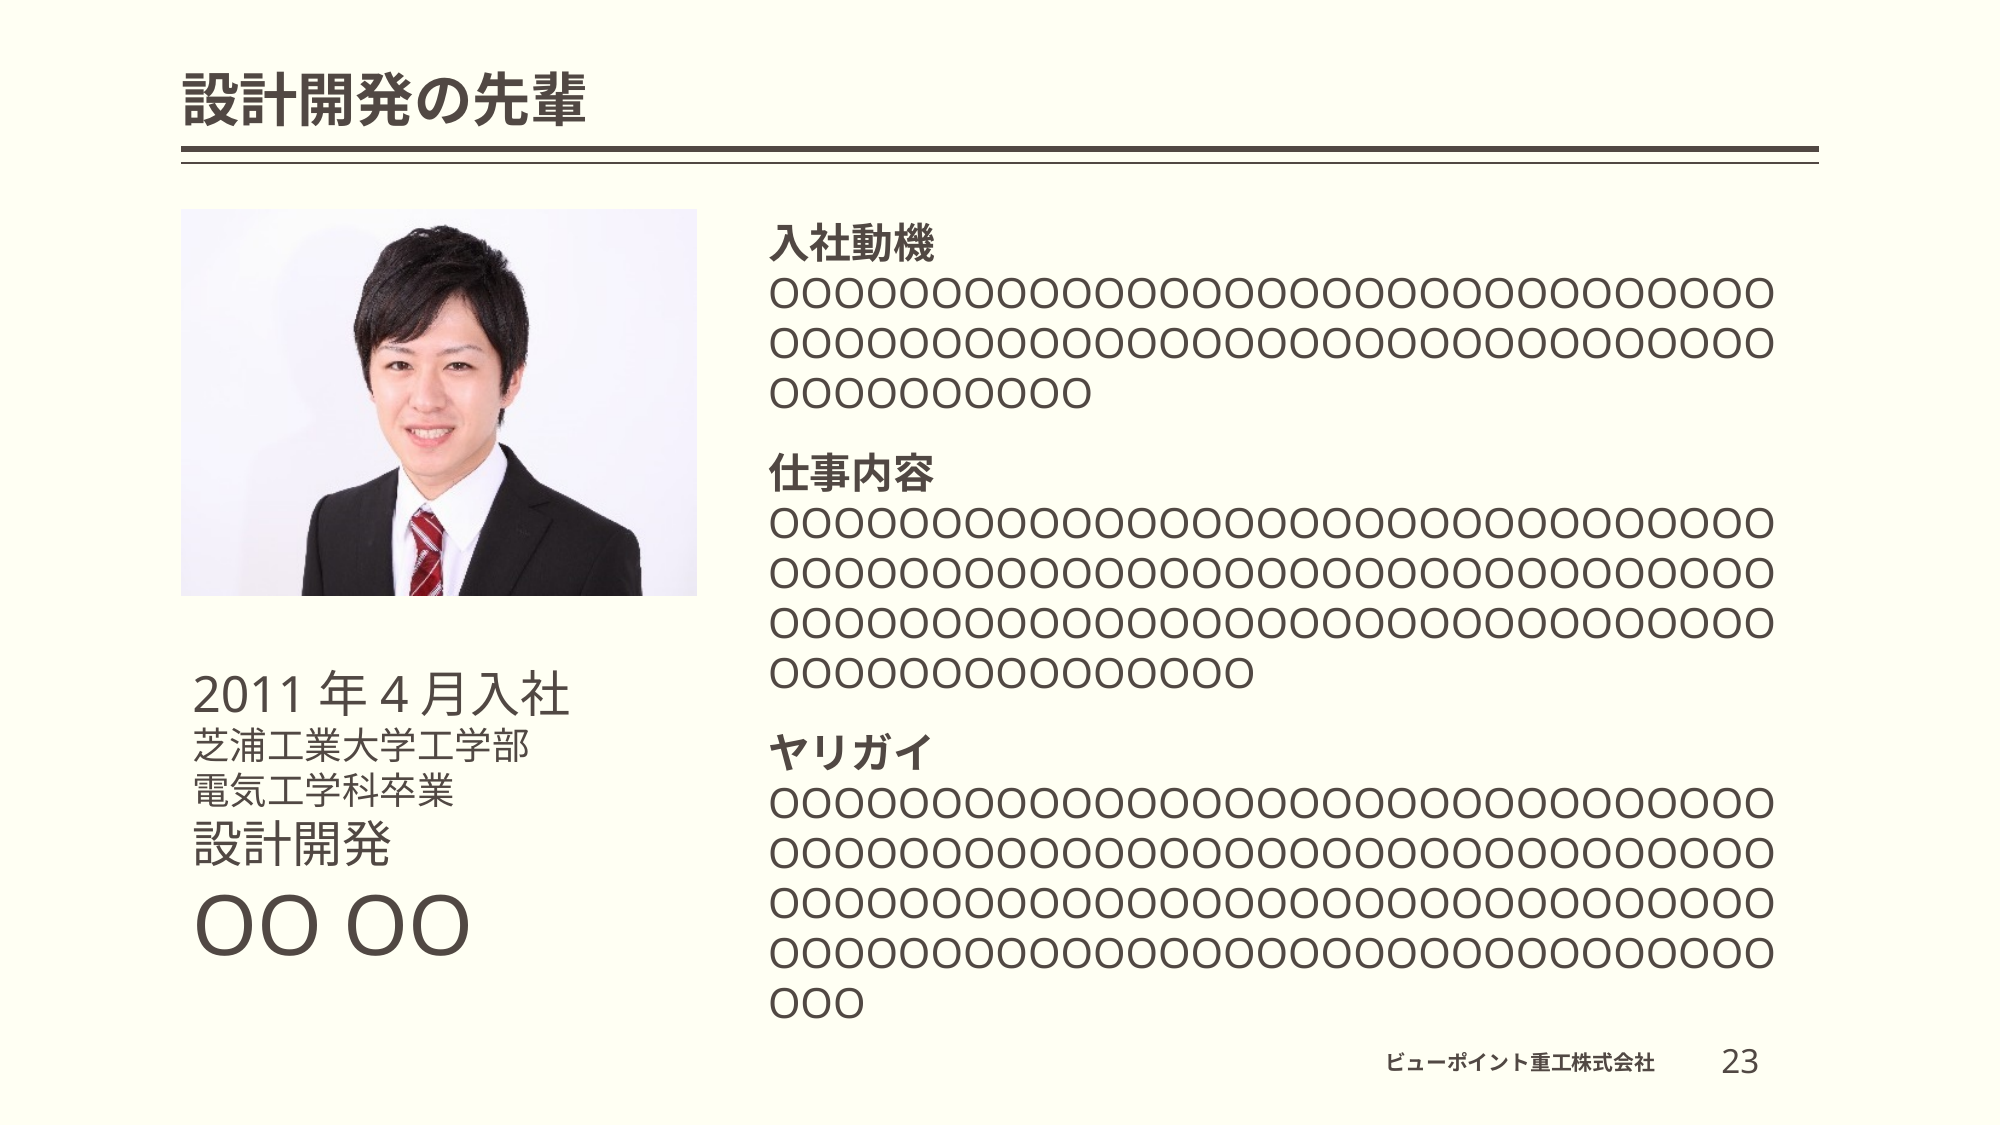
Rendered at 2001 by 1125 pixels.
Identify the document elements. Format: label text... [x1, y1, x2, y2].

title 設計開発の先輩 [181, 48, 1819, 143]
picture [181, 209, 697, 596]
text_box 入社動機 OOOOOOOOOOOOOOOOOOOOOOOOOOOOOOOOOOOOOOOOOOOOOOOOOOOOOOOOOOOOOOOOOOOOOOOO 仕事内容 OOOOOOOOOOOOOOOOOOOOOOOOOOOOOOOOOOOOOOOOOOOOOOOOOOOOOOOOOOOOOOOOOOOOOOOOOOOOOOOOOOOOOOOOOOOOOOOOOOOOOOOOOOOO ヤリガイ OOOOOOOOOOOOOOOOOOOOOOOOOOOOOOOOOOOOOOOOOOOOOOOOOOOOOOOOOOOOOOOOOOOOOOOOOOOOOOOOOOOOOOOOOOOOOOOOOOOOOOOOOOOOOOOOOOOOOOOOOOOOOOO [753, 209, 1819, 1035]
text_box 2011年4月入社 芝浦工業大学工学部 電気工学科卒業 設計開発 OO OO [177, 655, 586, 980]
